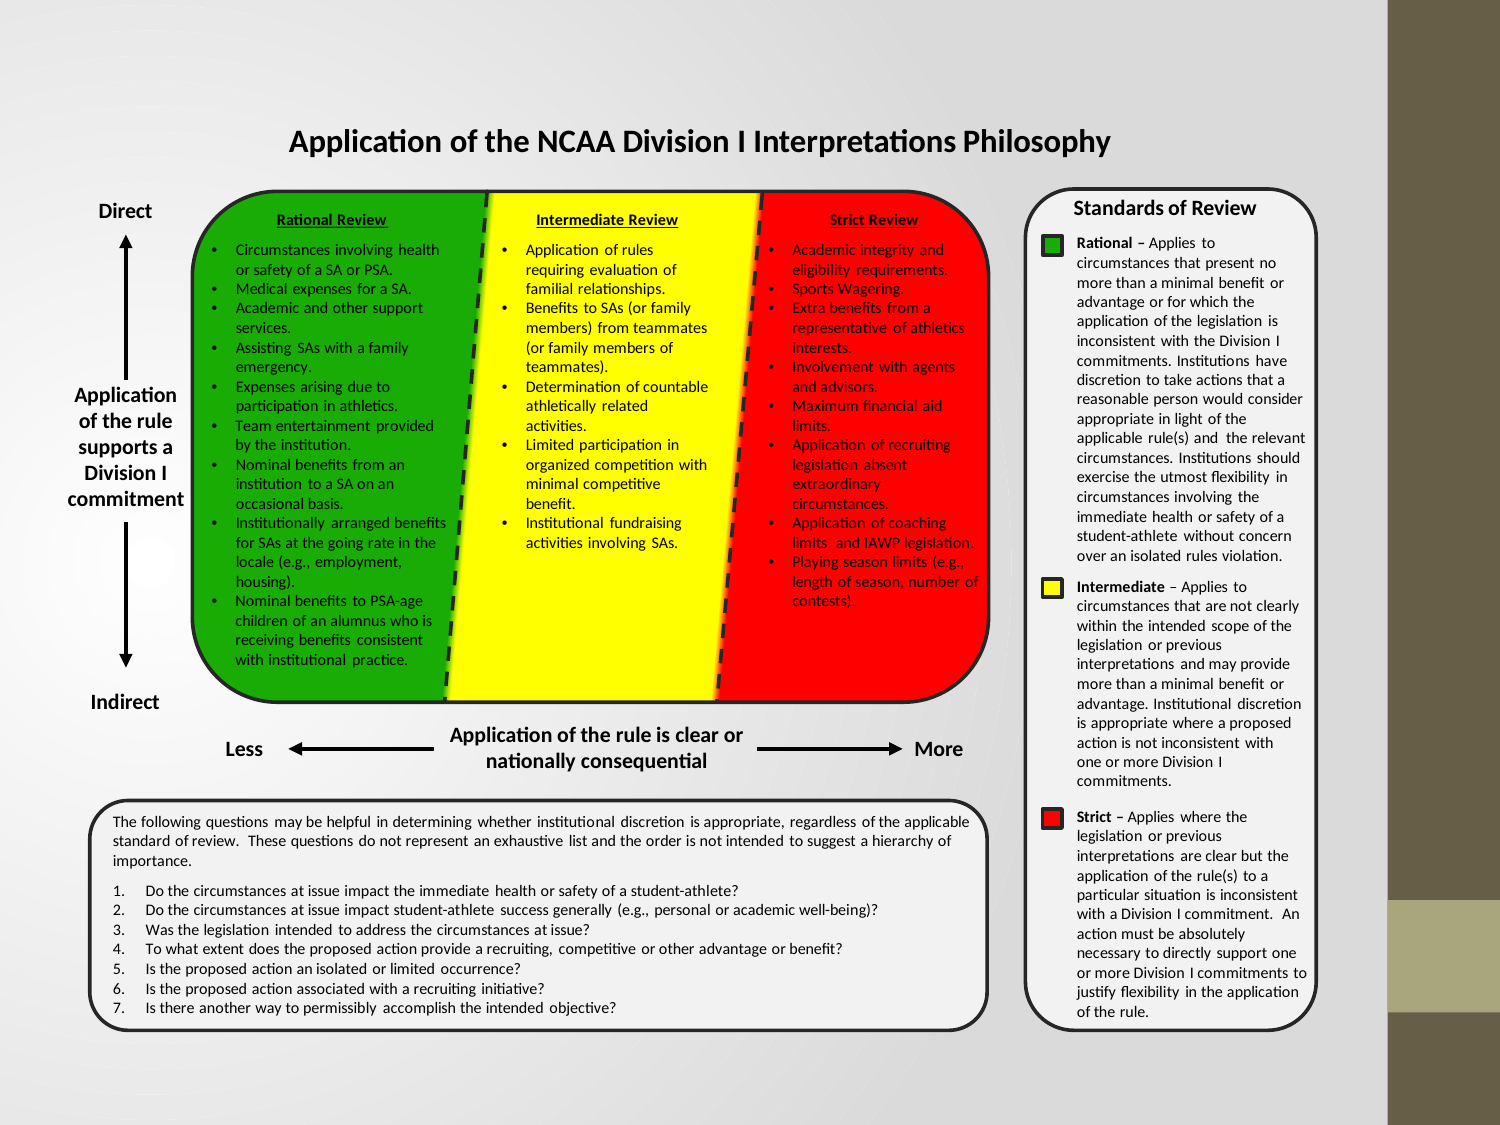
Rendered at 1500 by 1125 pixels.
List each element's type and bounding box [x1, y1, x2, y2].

list [49, 86, 1351, 1063]
